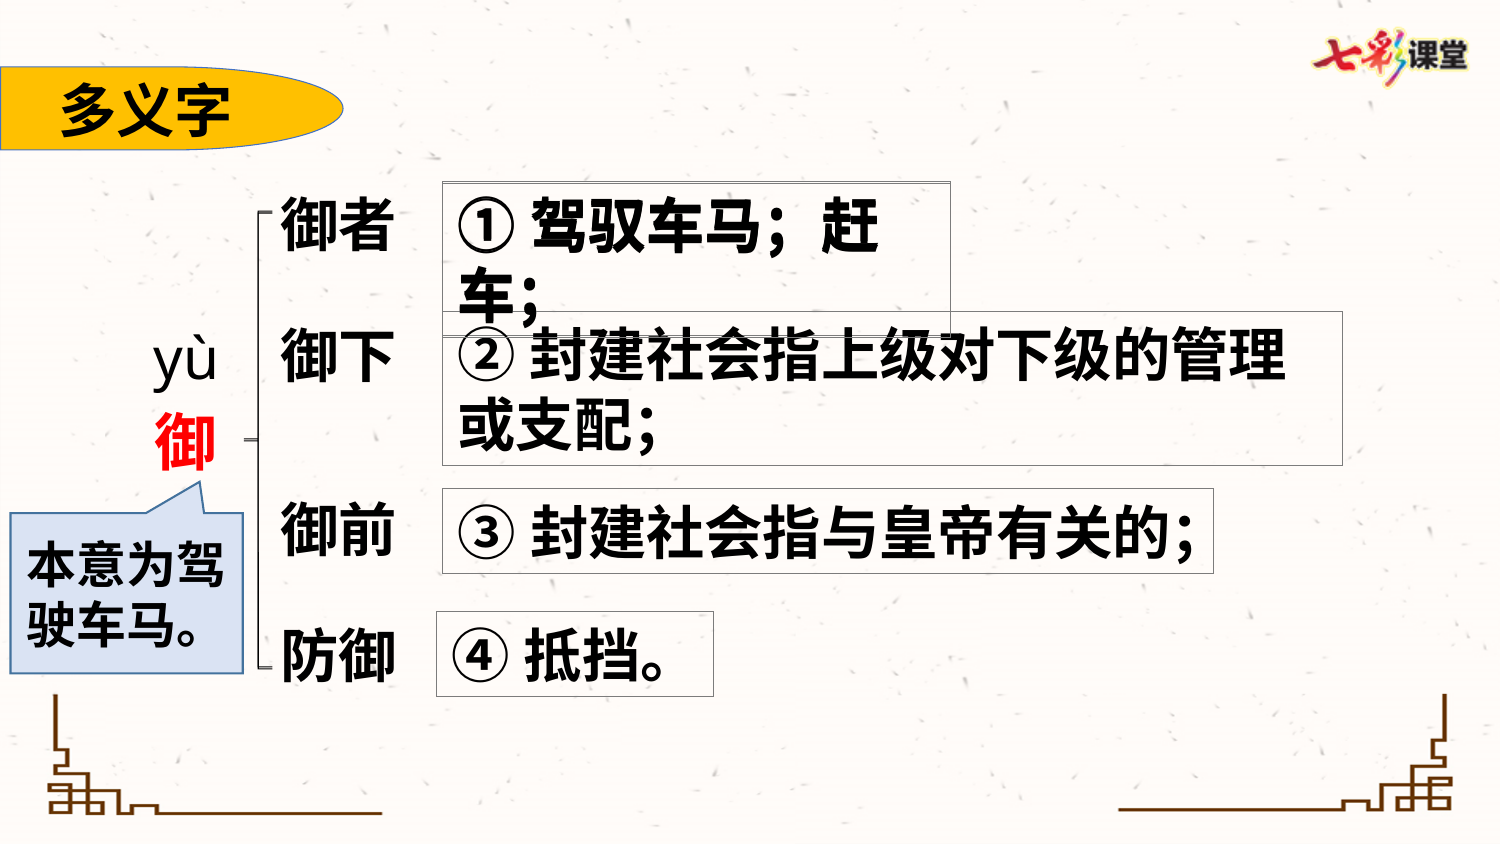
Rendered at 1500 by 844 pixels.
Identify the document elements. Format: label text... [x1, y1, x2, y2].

text_box yù [138, 313, 235, 399]
text_box 御下 [273, 311, 431, 396]
text_box 御者 [265, 181, 431, 266]
text_box 御前 [273, 485, 418, 571]
text_box ②封建社会指上级对下级的管理或支配； [442, 311, 1343, 466]
picture [0, 0, 1500, 844]
text_box ④抵挡。 [447, 611, 714, 697]
text_box 本意为驾驶车马。 [9, 480, 244, 675]
text_box 御 [139, 395, 254, 486]
text_box 防御 [265, 611, 447, 697]
text_box ③封建社会指与皇帝有关的； [442, 488, 1214, 574]
text_box ①驾驭车马；赶车； [442, 183, 951, 338]
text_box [0, 66, 344, 151]
text_box [243, 212, 273, 670]
